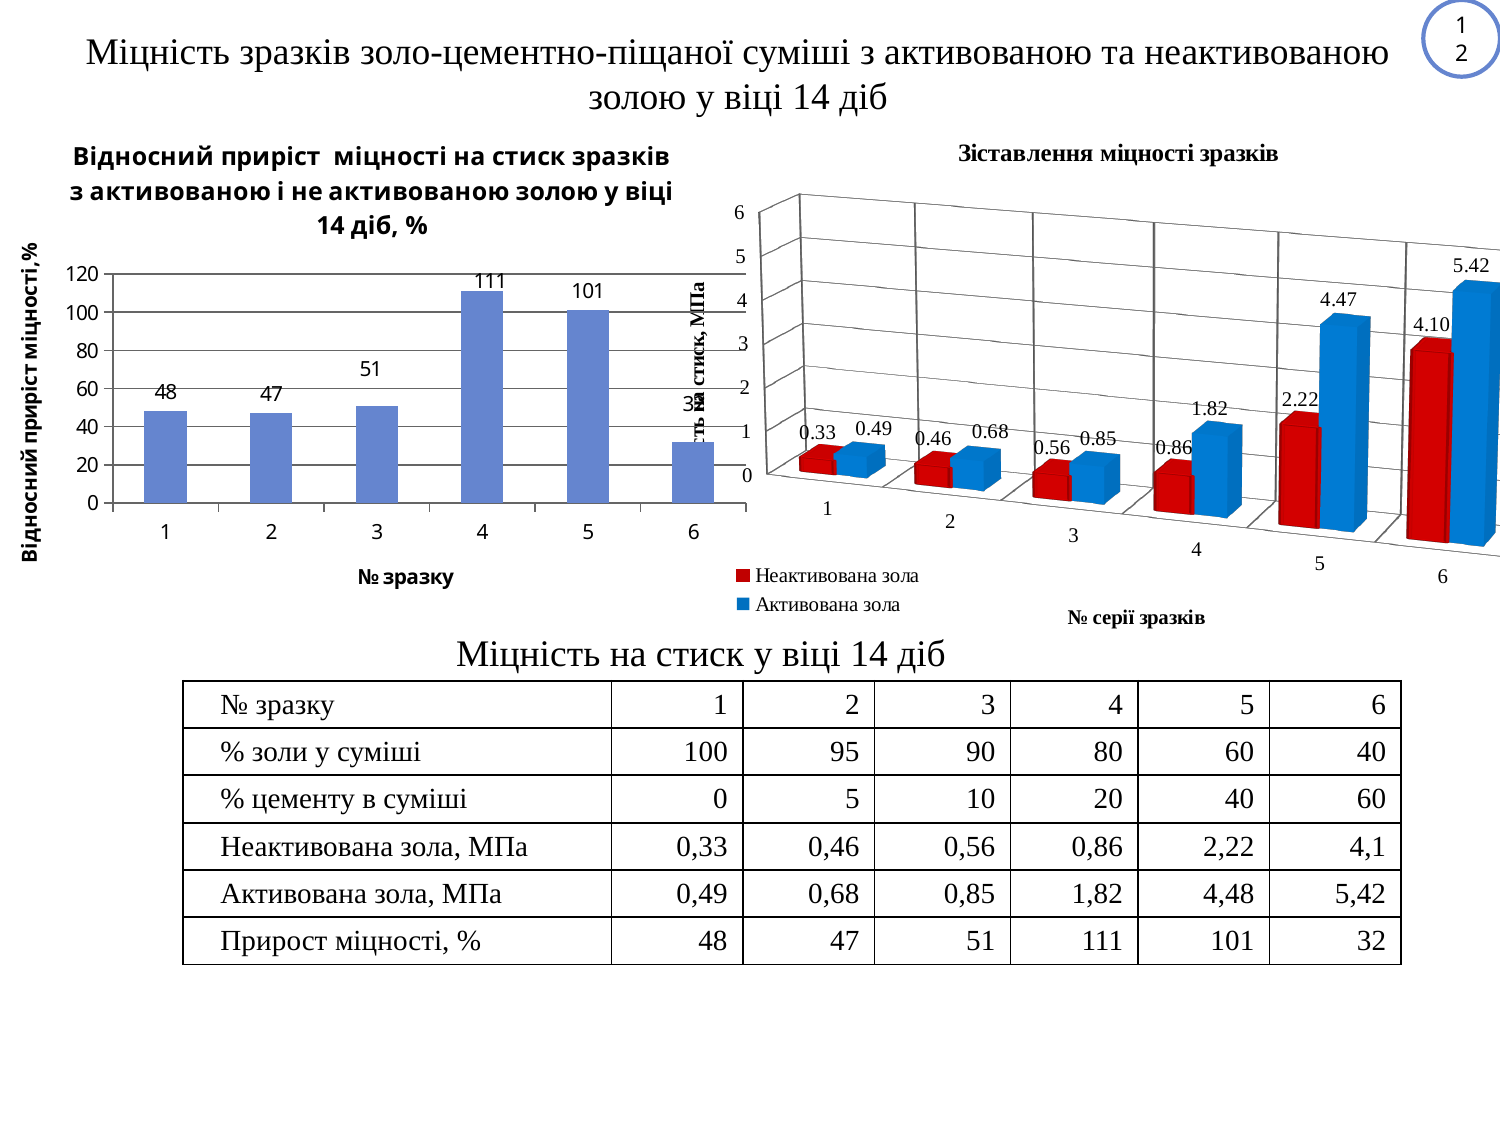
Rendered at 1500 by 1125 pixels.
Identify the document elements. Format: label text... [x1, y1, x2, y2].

table_cell 60 [1270, 776, 1400, 822]
table_cell 101 [1139, 918, 1269, 964]
table_cell 51 [875, 918, 1010, 964]
table_cell 0,86 [1011, 824, 1137, 869]
table_cell 40 [1139, 776, 1269, 822]
table_cell 20 [1011, 776, 1137, 822]
table_cell 5 [744, 776, 874, 822]
text_box Міцність зразків золо-цементно-піщаної суміші з активованою та неактивованою золою у віці 14 діб [70, 19, 1406, 113]
table_cell % золи у суміші [184, 729, 611, 774]
table_cell 0,85 [875, 871, 1010, 916]
table_header 5 [1139, 682, 1269, 727]
table_cell Активована зола, МПа [184, 871, 611, 916]
table_cell Неактивована зола, МПа [184, 824, 611, 869]
table_cell 32 [1270, 918, 1400, 964]
table_header 3 [875, 682, 1010, 727]
table_cell 5,42 [1270, 871, 1400, 916]
table_header 6 [1270, 682, 1400, 727]
table_cell 1,82 [1011, 871, 1137, 916]
table_cell 0,56 [875, 824, 1010, 869]
table_cell 0,33 [612, 824, 742, 869]
table_header 4 [1011, 682, 1137, 727]
table_cell 48 [612, 918, 742, 964]
chart [0, 113, 1500, 639]
table_cell 90 [875, 729, 1010, 774]
text_box Міцність на стиск у віці 14 діб [441, 666, 961, 682]
table_cell 40 [1270, 729, 1400, 774]
table_cell 4,1 [1270, 824, 1400, 869]
table_cell 95 [744, 729, 874, 774]
table_cell 47 [744, 918, 874, 964]
table_header 1 [612, 682, 742, 727]
table_cell 4,48 [1139, 871, 1269, 916]
table_cell 60 [1139, 729, 1269, 774]
text_box 12 [1421, 0, 1500, 79]
table_header № зразку [184, 682, 611, 727]
table_cell Прирост міцності, % [184, 918, 611, 964]
table_cell 111 [1011, 918, 1137, 964]
table_cell 0,49 [612, 871, 742, 916]
table_cell 0,68 [744, 871, 874, 916]
table_cell 2,22 [1139, 824, 1269, 869]
table_cell % цементу в суміші [184, 776, 611, 822]
table_cell 100 [612, 729, 742, 774]
table_cell 10 [875, 776, 1010, 822]
table_cell 0 [612, 776, 742, 822]
table_cell 80 [1011, 729, 1137, 774]
table_header 2 [744, 682, 874, 727]
table_cell 0,46 [744, 824, 874, 869]
